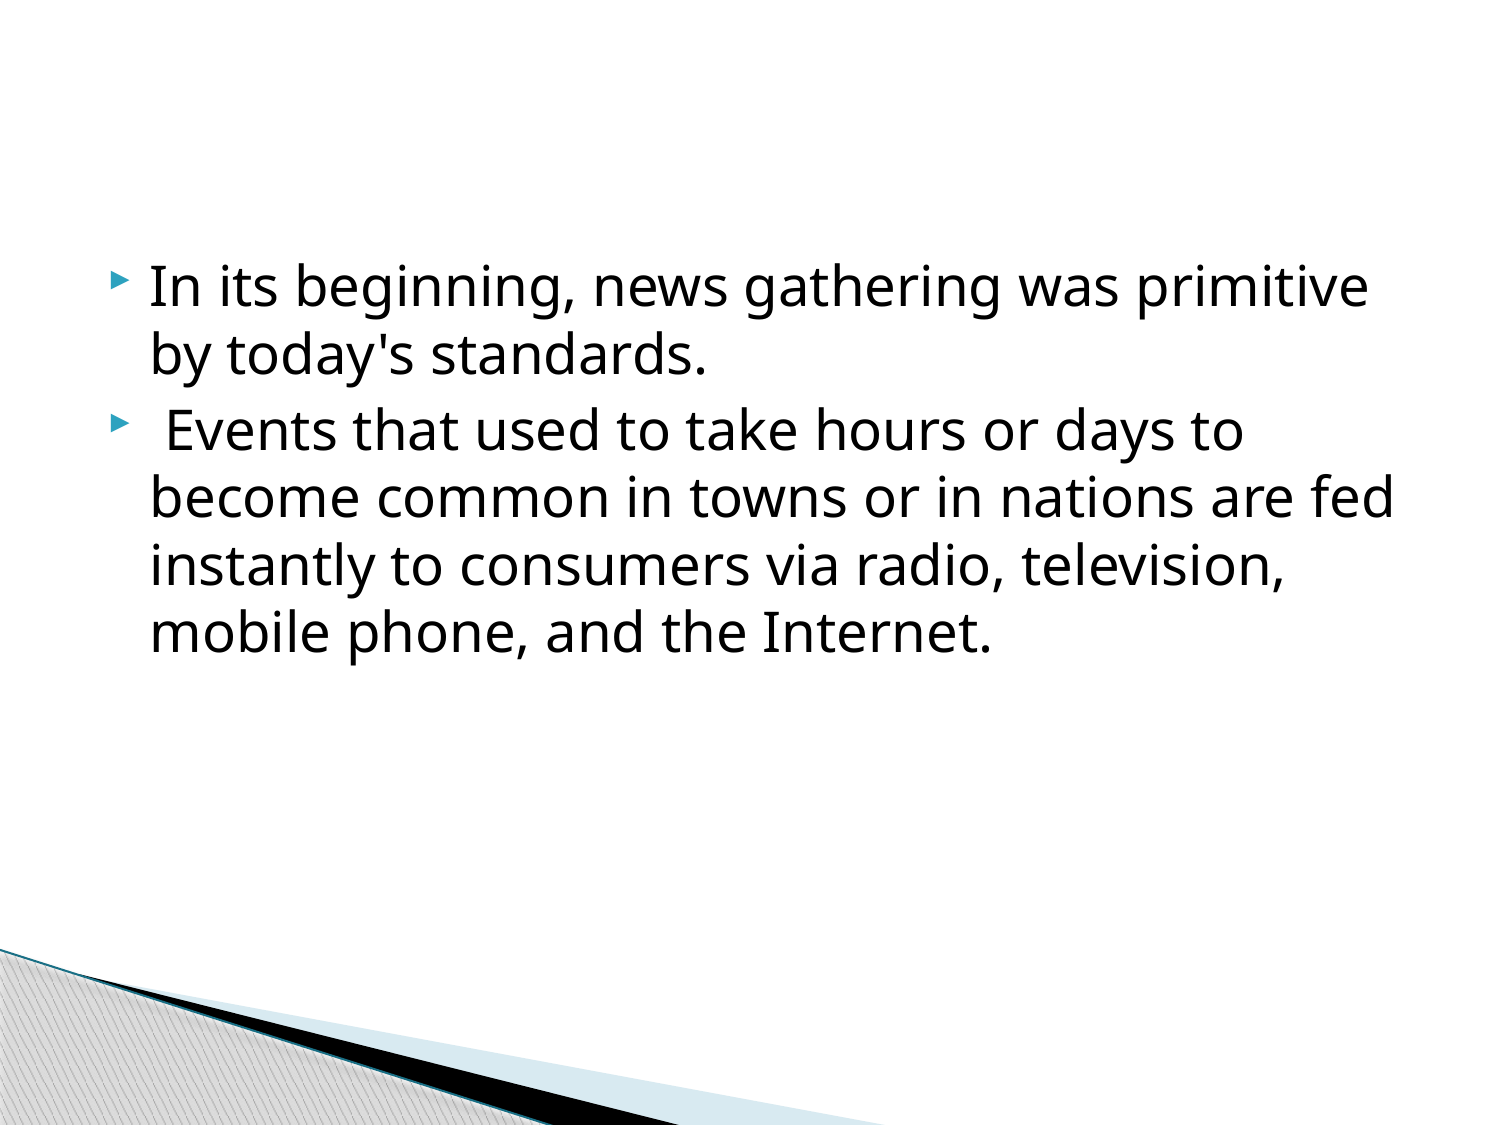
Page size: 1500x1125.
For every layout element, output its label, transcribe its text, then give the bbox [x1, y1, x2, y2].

list In its beginning, news gathering was primitive by today's standards. Events that used to take hours or days to become common in towns or in nations are fed instantly to consumers via radio, television, mobile phone, and the Internet. [75, 243, 1425, 986]
